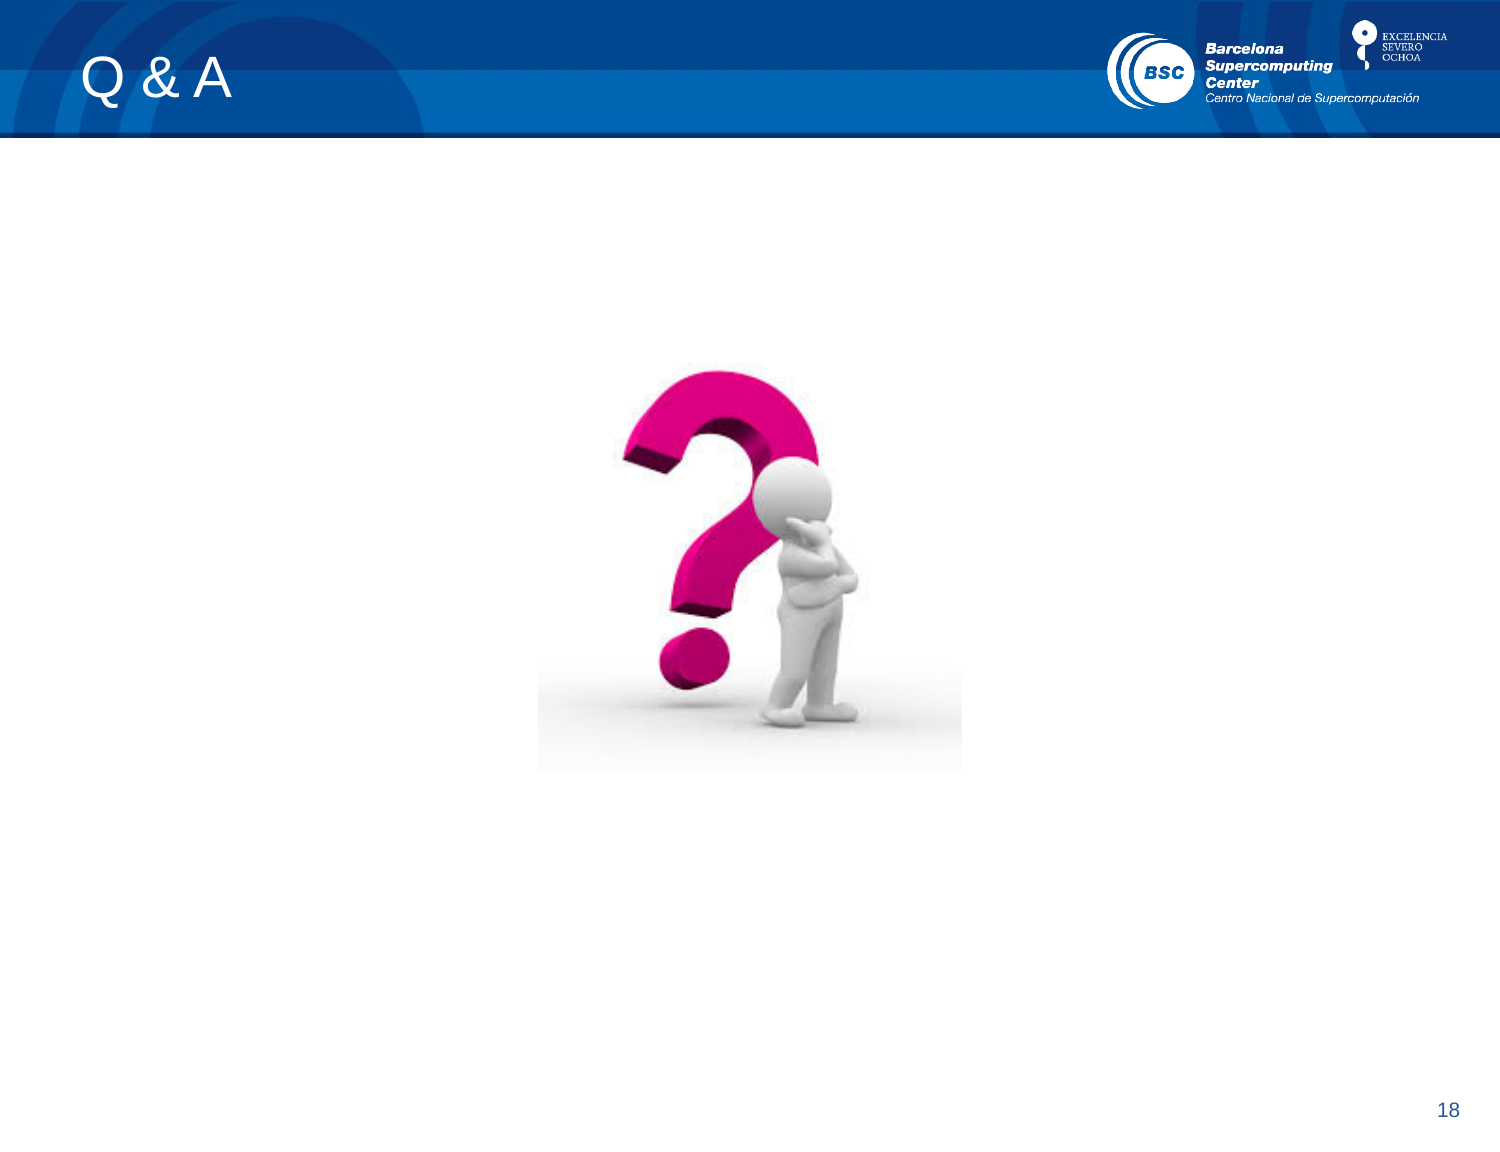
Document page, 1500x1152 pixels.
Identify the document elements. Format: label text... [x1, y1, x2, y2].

picture [0, 0, 1500, 138]
picture [538, 347, 962, 772]
title Q & A [65, 23, 1081, 138]
